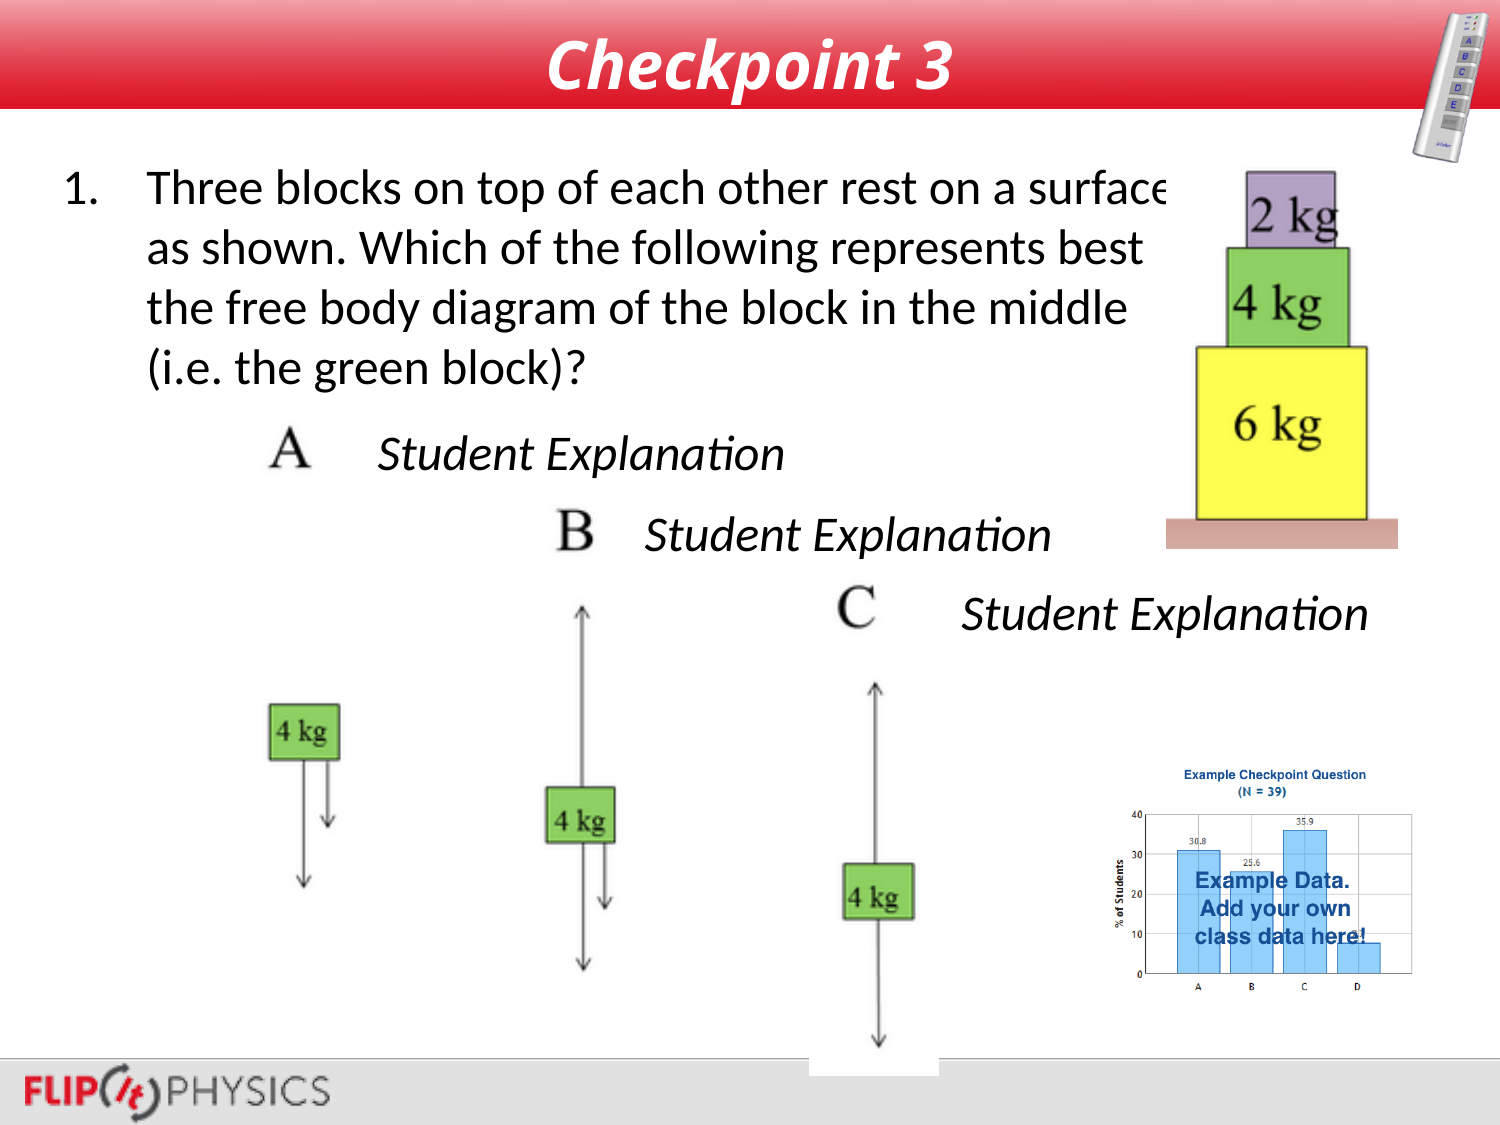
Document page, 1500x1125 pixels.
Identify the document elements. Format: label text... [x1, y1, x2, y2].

picture [511, 488, 652, 985]
picture [0, 569, 1500, 1125]
text_box Student Explanation [946, 572, 1385, 648]
picture [0, 0, 1500, 163]
picture [1166, 147, 1398, 550]
title Checkpoint 3 [75, 15, 1425, 91]
picture [1097, 759, 1426, 1006]
text_box Student Explanation [656, 493, 1068, 569]
text_box Student Explanation [388, 412, 801, 488]
picture [227, 401, 385, 921]
list Three blocks on top of each other rest on a surface as shown. Which of the following represents best the free body diagram of the block in the middle (i.e. the green block)? [47, 147, 1218, 1005]
